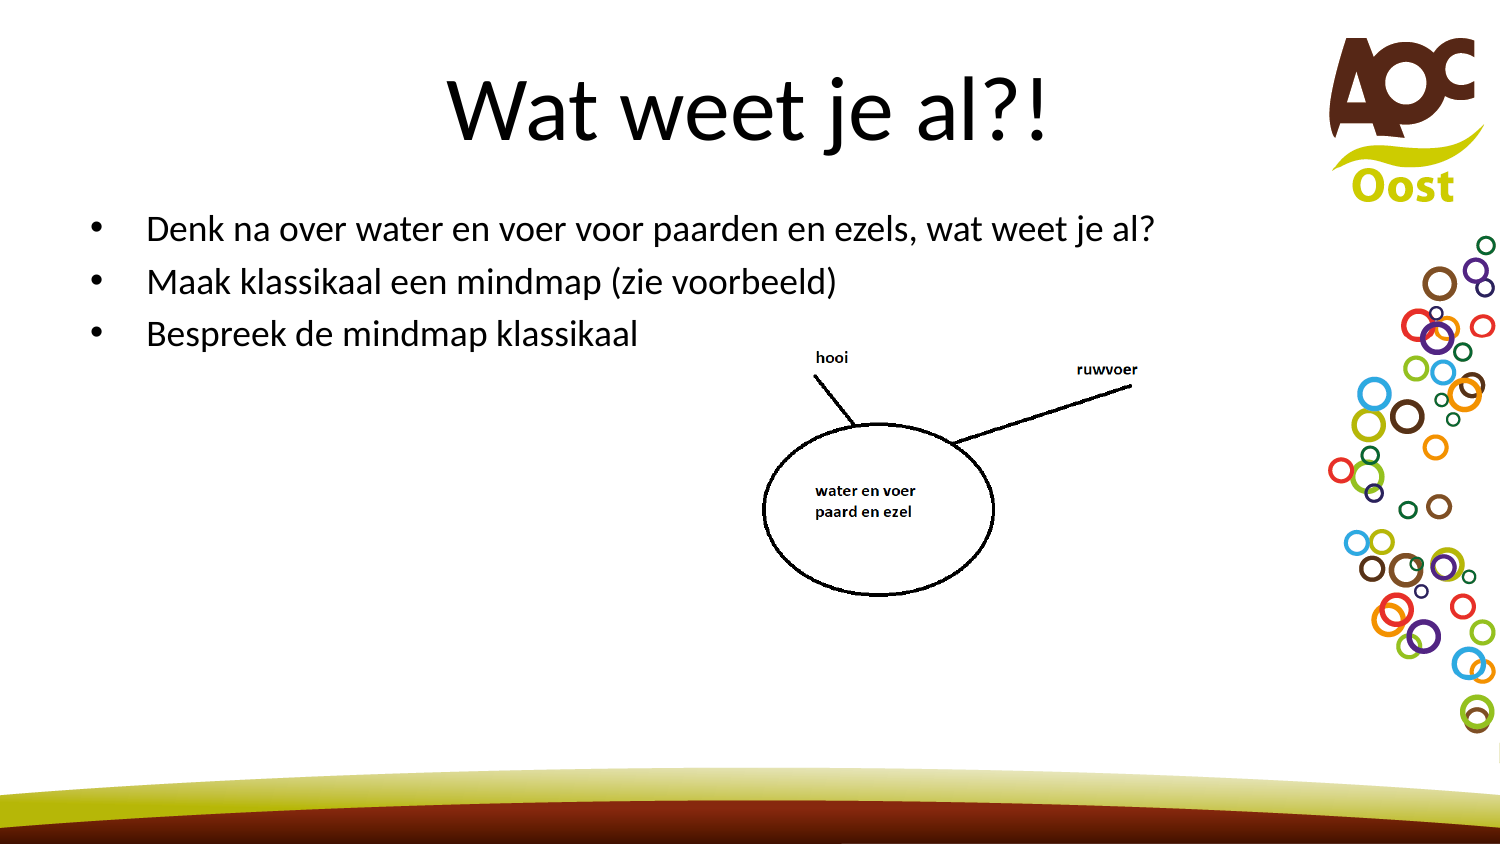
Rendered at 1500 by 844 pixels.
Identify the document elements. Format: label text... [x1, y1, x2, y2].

list Denk na over water en voer voor paarden en ezels, wat weet je al? Maak klassikaal een mindmap (zie voorbeeld) Bespreek de mindmap klassikaal [75, 196, 1425, 754]
title Wat weet je al?! [75, 33, 1425, 175]
picture [0, 0, 1500, 844]
